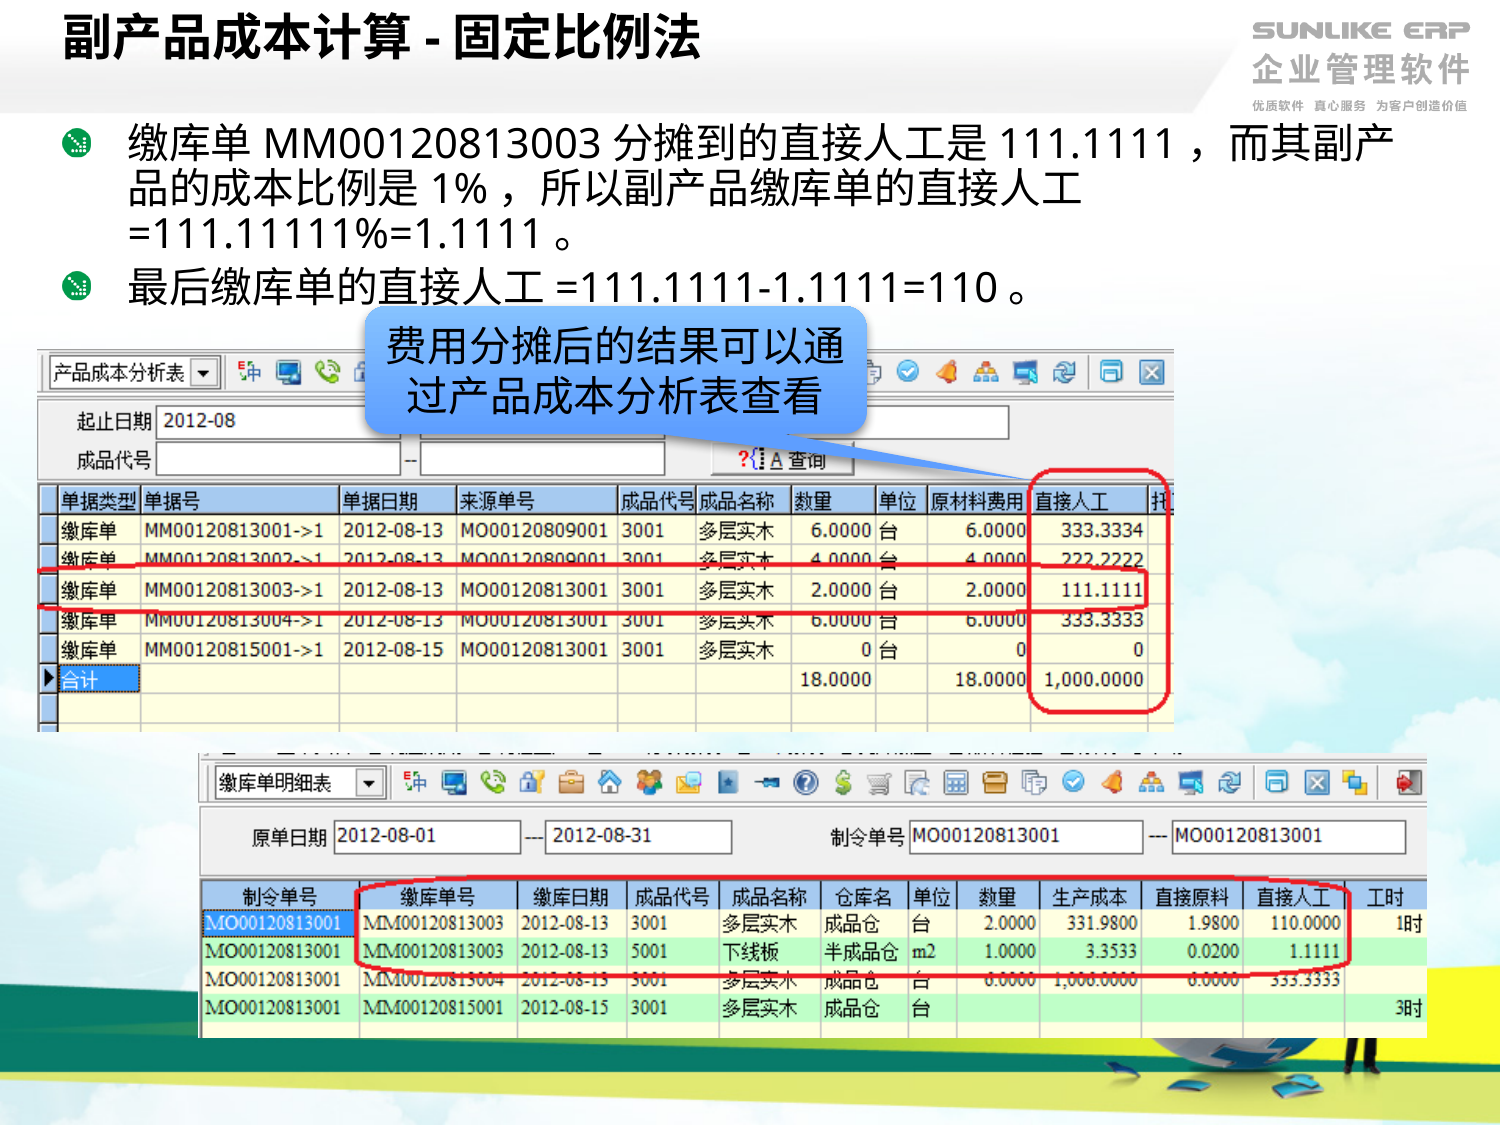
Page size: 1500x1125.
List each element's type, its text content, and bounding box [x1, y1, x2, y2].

picture [0, 0, 1500, 1125]
title 副产品成本计算-固定比例法 [62, 12, 855, 68]
text_box 费用分摊后的结果可以通过产品成本分析表查看 [364, 306, 867, 349]
list 缴库单MM00120813003分摊到的直接人工是111.1111，而其副产品的成本比例是1%，所以副产品缴库单的直接人工=111.11111%=1.1111。 最后缴库单的直接人工=111.1111-1.1111=110。 [62, 122, 1438, 595]
